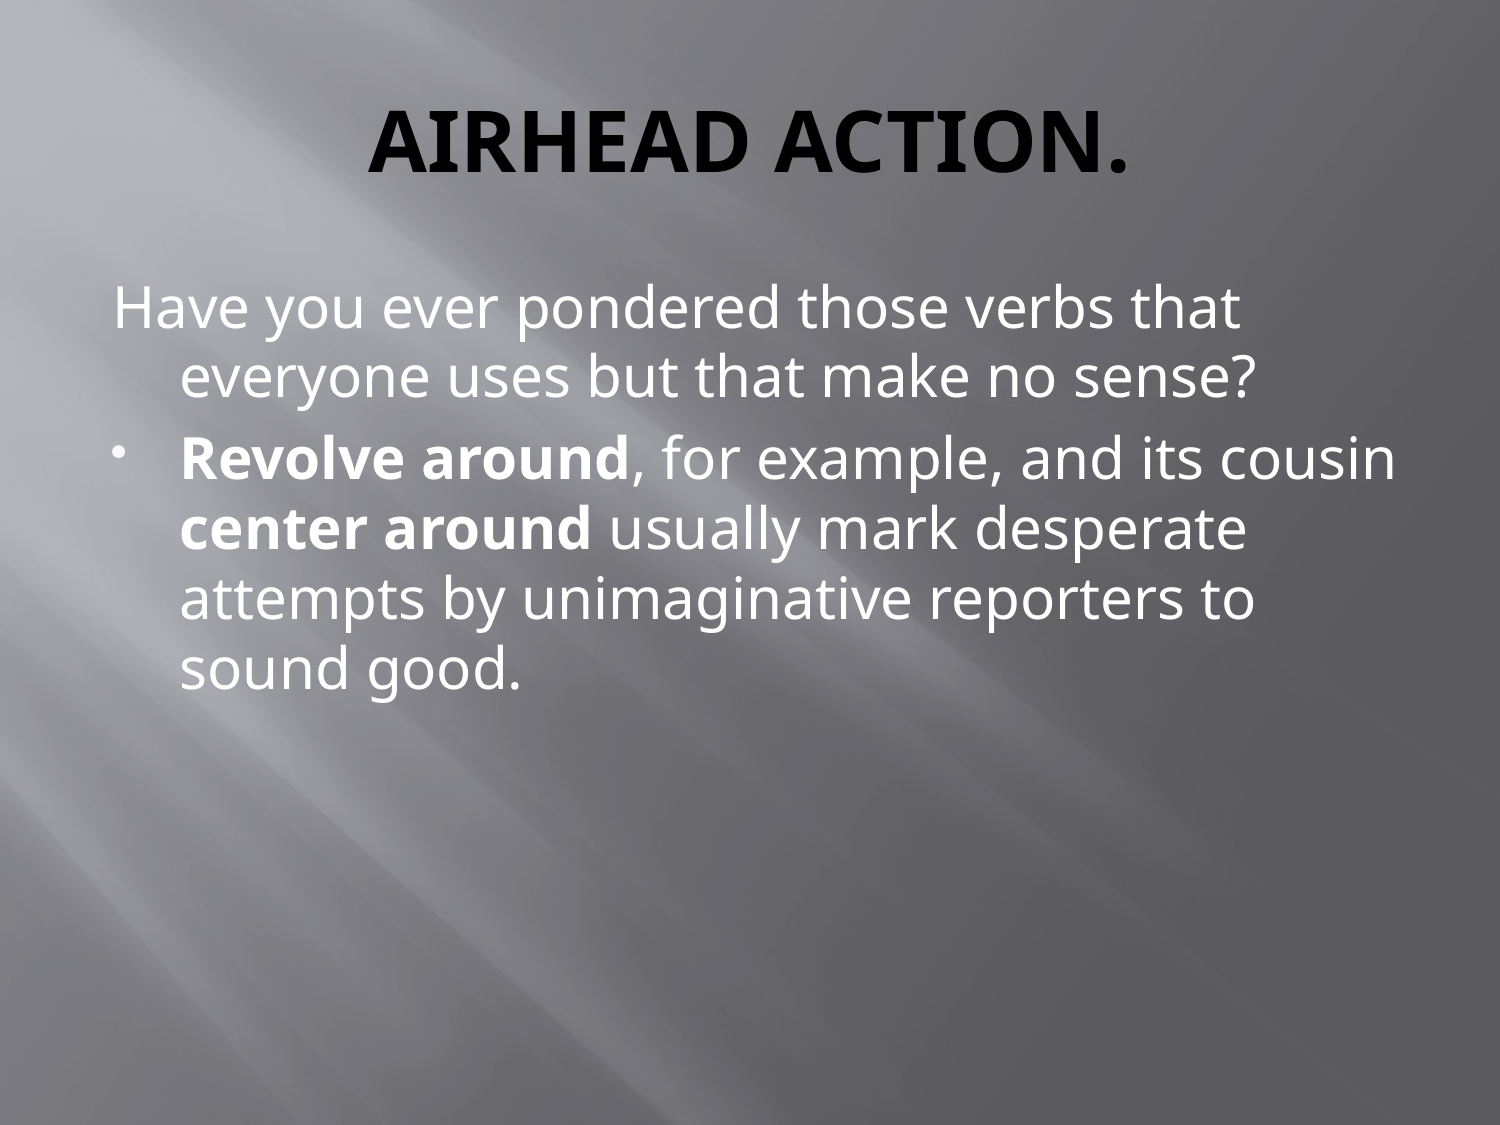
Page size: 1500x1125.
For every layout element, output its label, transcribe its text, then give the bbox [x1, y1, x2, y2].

title AIRHEAD ACTION. [75, 45, 1425, 233]
list Have you ever pondered those verbs that everyone uses but that make no sense? Revolve around, for example, and its cousin center around usually mark desperate attempts by unimaginative reporters to sound good. [75, 262, 1425, 1035]
